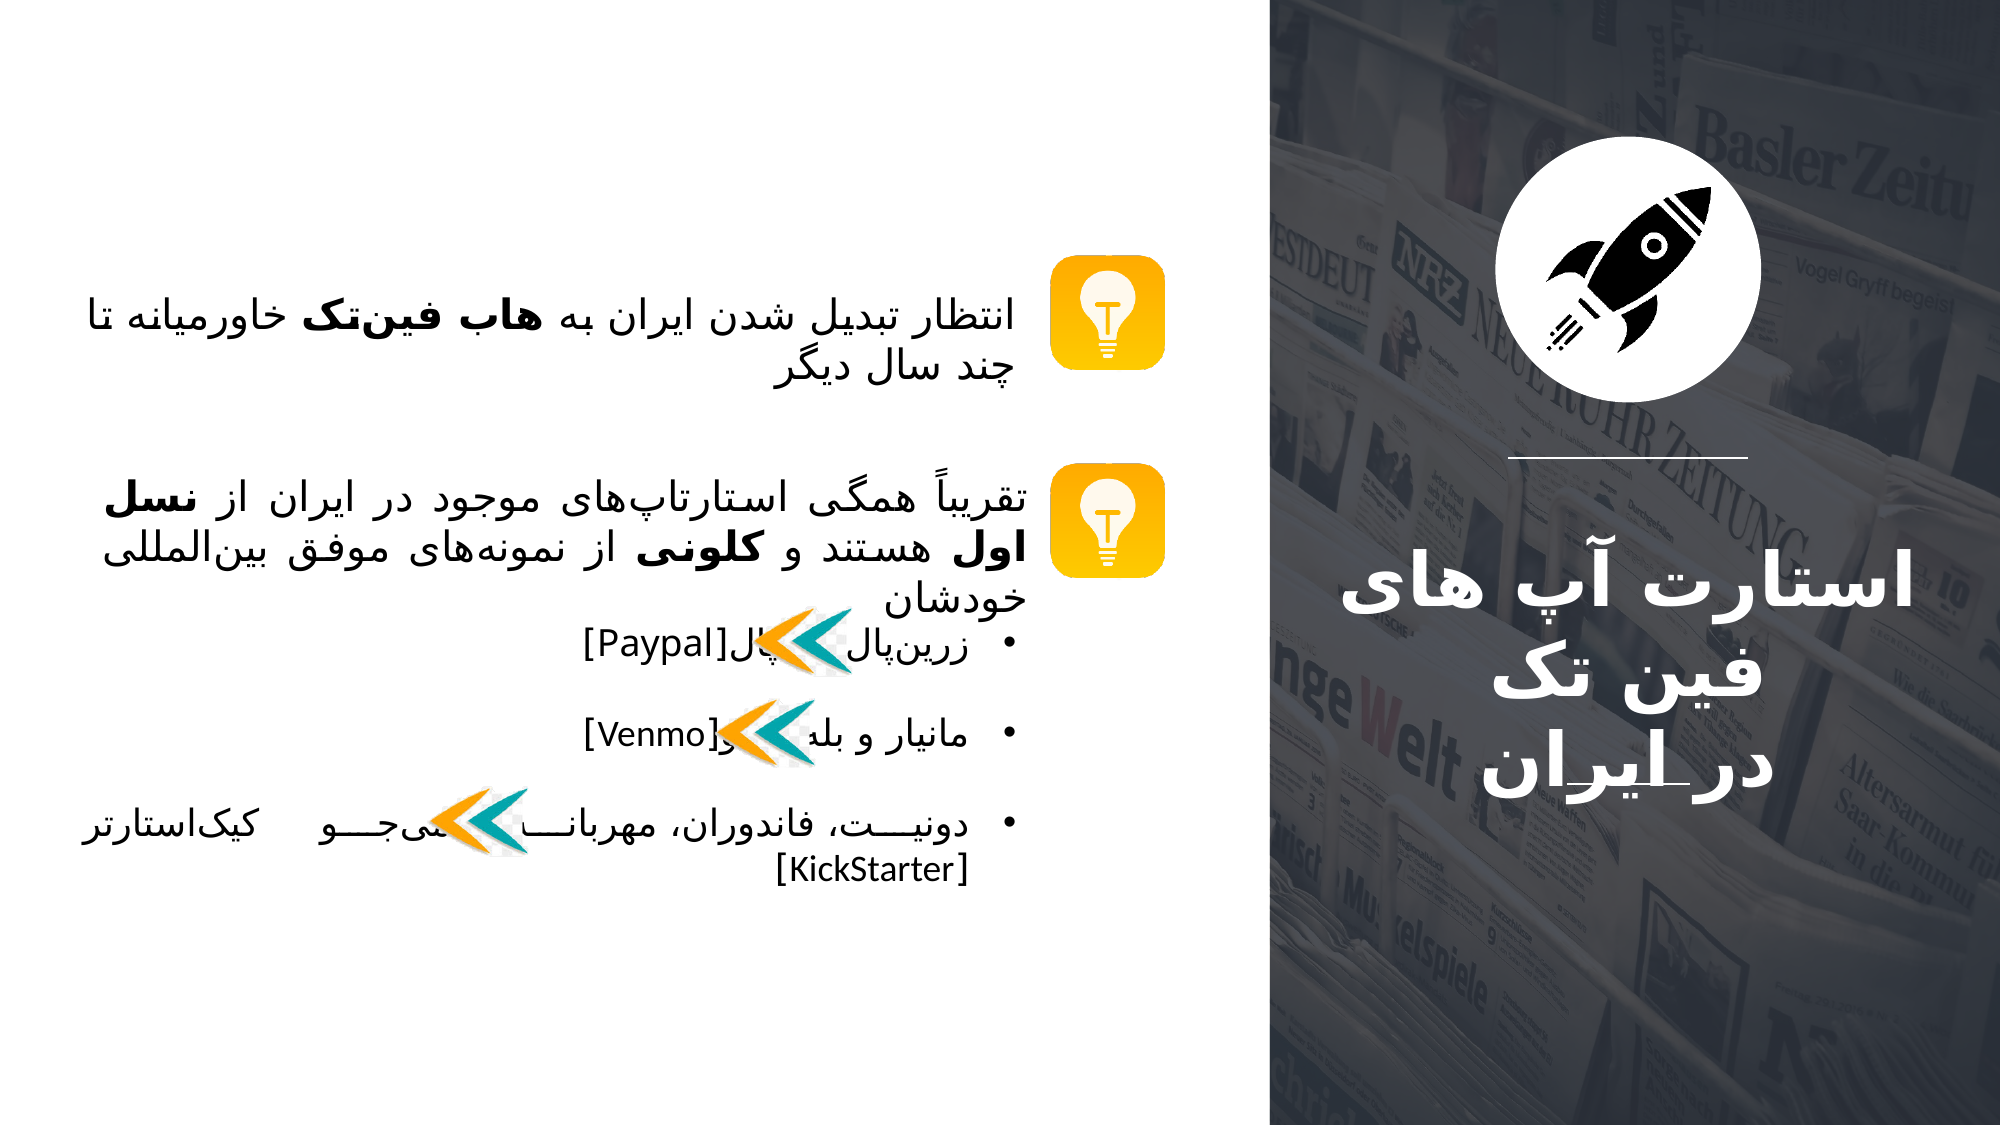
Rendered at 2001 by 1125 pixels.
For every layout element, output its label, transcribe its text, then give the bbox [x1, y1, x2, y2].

picture [398, 752, 533, 898]
picture [1042, 247, 1173, 378]
text_box انتظار تبدیل شدن ایران به هاب فین‌تک خاورمیانه تا چند سال دیگر [71, 280, 1032, 395]
text_box تقریباً همگی استارتاپ‌های موجود در ایران از نسل اول هستند و کلونی از نمونه‌های موفق بین‌المللی خودشان [83, 462, 1043, 628]
picture [685, 572, 857, 810]
picture [1269, 0, 2000, 1125]
text_box زرین‌پال پی‌پال[Paypal] مانیار و بله ونمو[Venmo] دونیت، فاندوران، مهربانه، حامی‌جو کیک‌استارتر [KickStarter] [31, 611, 1031, 897]
picture [1042, 455, 1173, 586]
